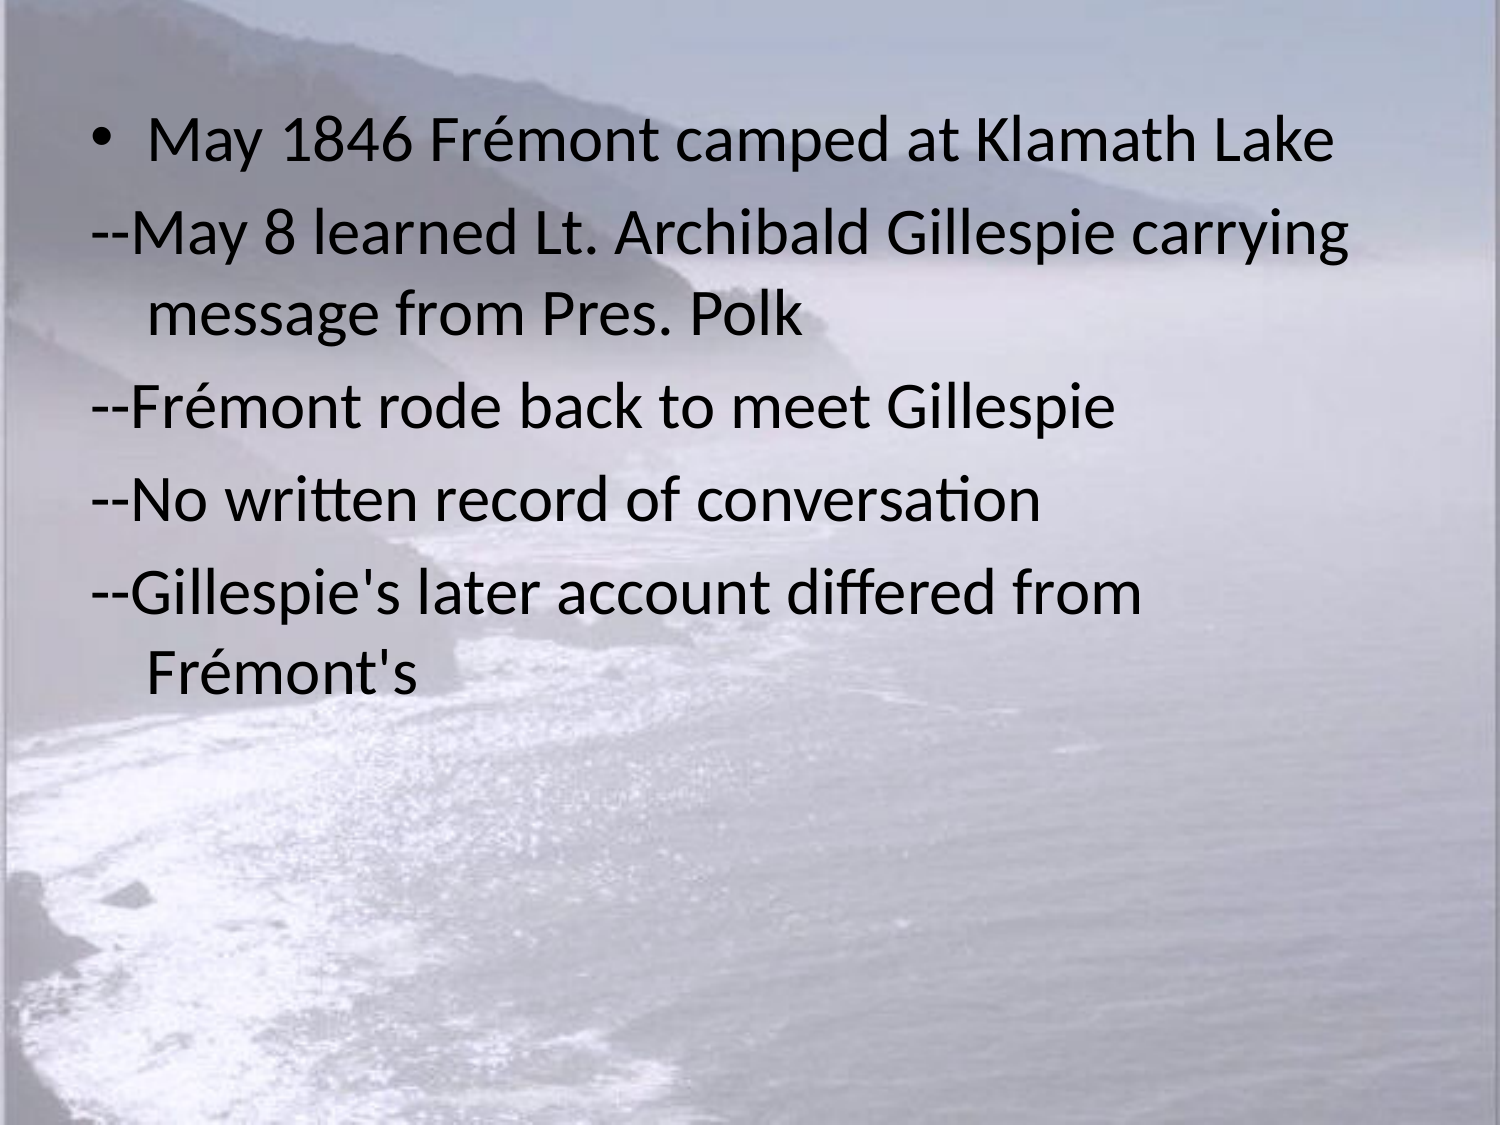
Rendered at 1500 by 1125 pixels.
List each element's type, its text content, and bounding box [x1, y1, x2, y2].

picture [0, 0, 1500, 1125]
list May 1846 Frémont camped at Klamath Lake --May 8 learned Lt. Archibald Gillespie carrying message from Pres. Polk --Frémont rode back to meet Gillespie --No written record of conversation --Gillespie's later account differed from Frémont's [75, 87, 1425, 1005]
